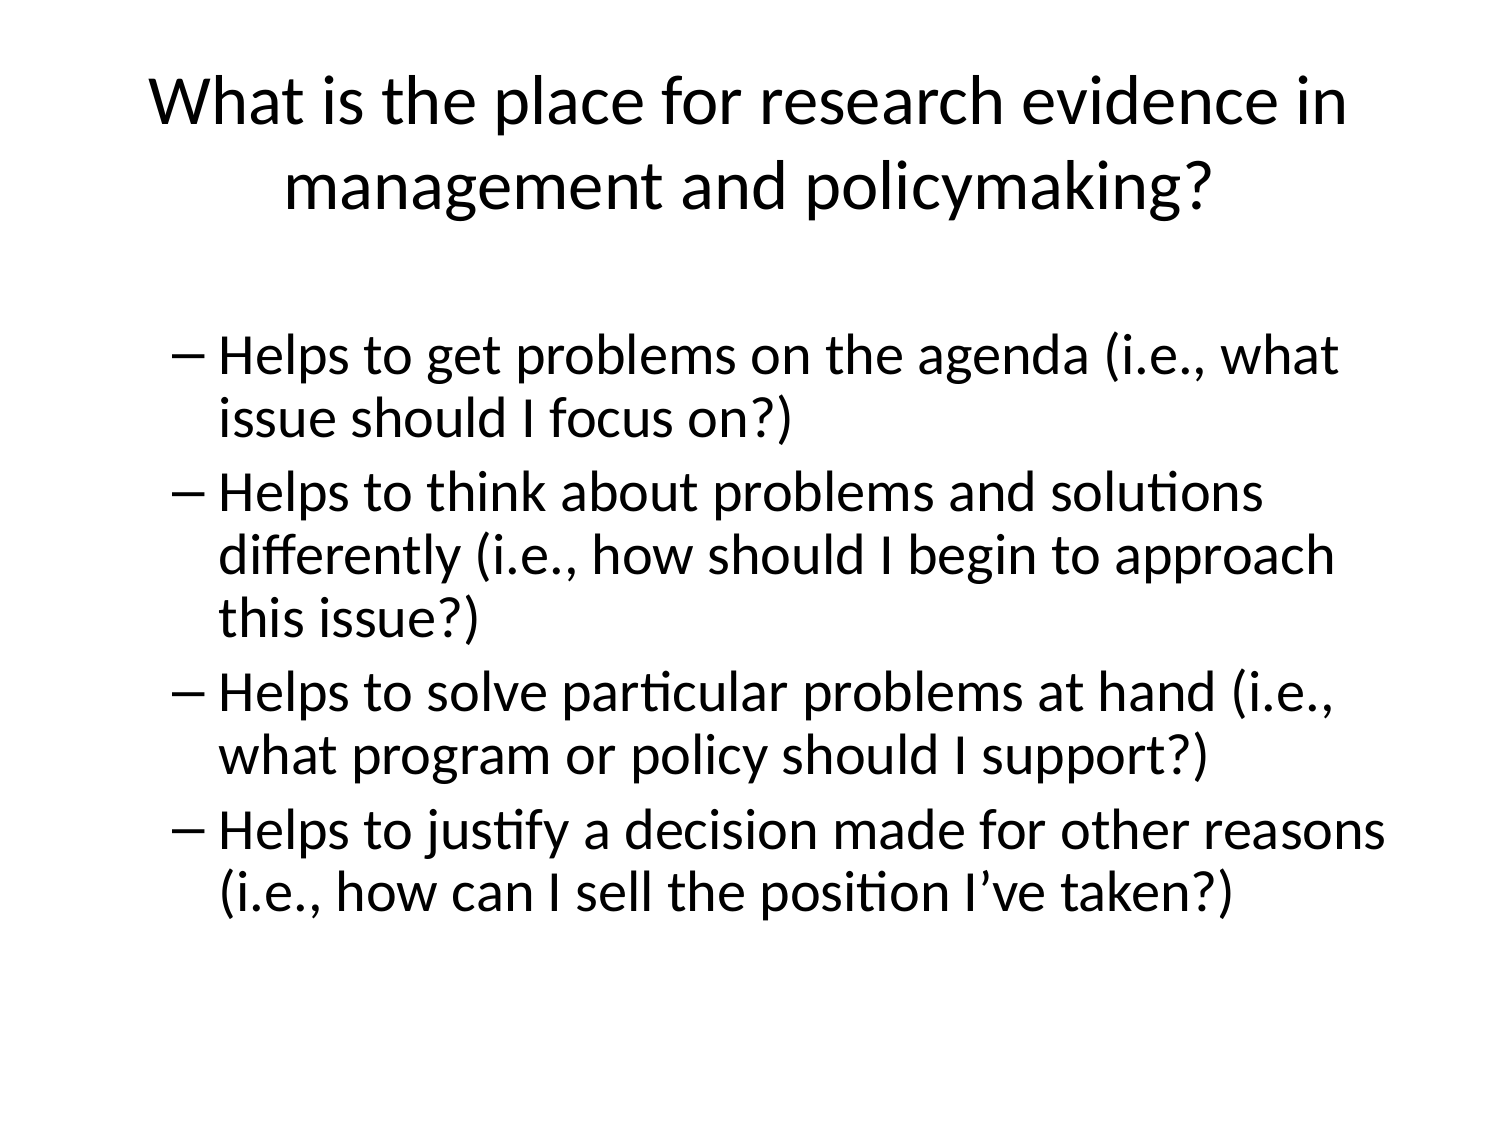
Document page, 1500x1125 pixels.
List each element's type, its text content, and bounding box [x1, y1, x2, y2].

title What is the place for research evidence in management and policymaking? [75, 45, 1425, 233]
list Helps to get problems on the agenda (i.e., what issue should I focus on?) Helps to think about problems and solutions differently (i.e., how should I begin to approach this issue?) Helps to solve particular problems at hand (i.e., what program or policy should I support?) Helps to justify a decision made for other reasons (i.e., how can I sell the position I’ve taken?) [82, 316, 1432, 1059]
